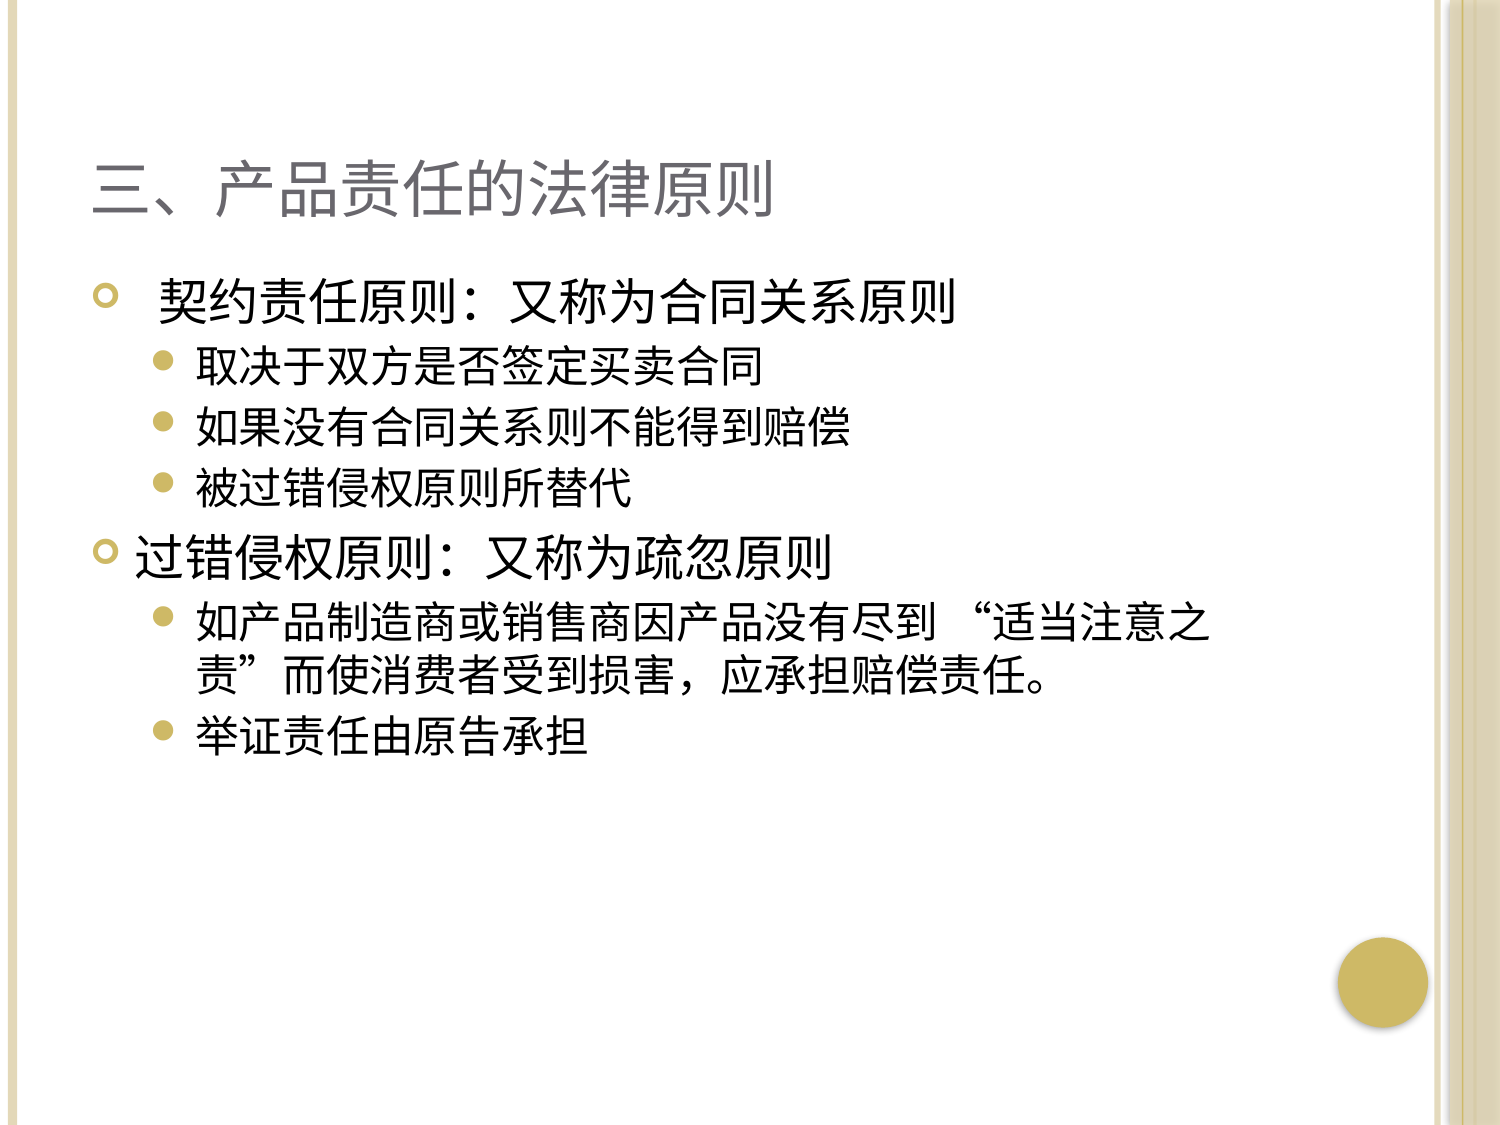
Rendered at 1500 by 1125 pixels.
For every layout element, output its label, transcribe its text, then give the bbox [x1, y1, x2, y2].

list 契约责任原则：又称为合同关系原则 取决于双方是否签定买卖合同 如果没有合同关系则不能得到赔偿 被过错侵权原则所替代 过错侵权原则：又称为疏忽原则 如产品制造商或销售商因产品没有尽到 “适当注意之责”而使消费者受到损害，应承担赔偿责任。 举证责任由原告承担 [74, 262, 1301, 1063]
title 三、产品责任的法律原则 [75, 45, 1300, 233]
